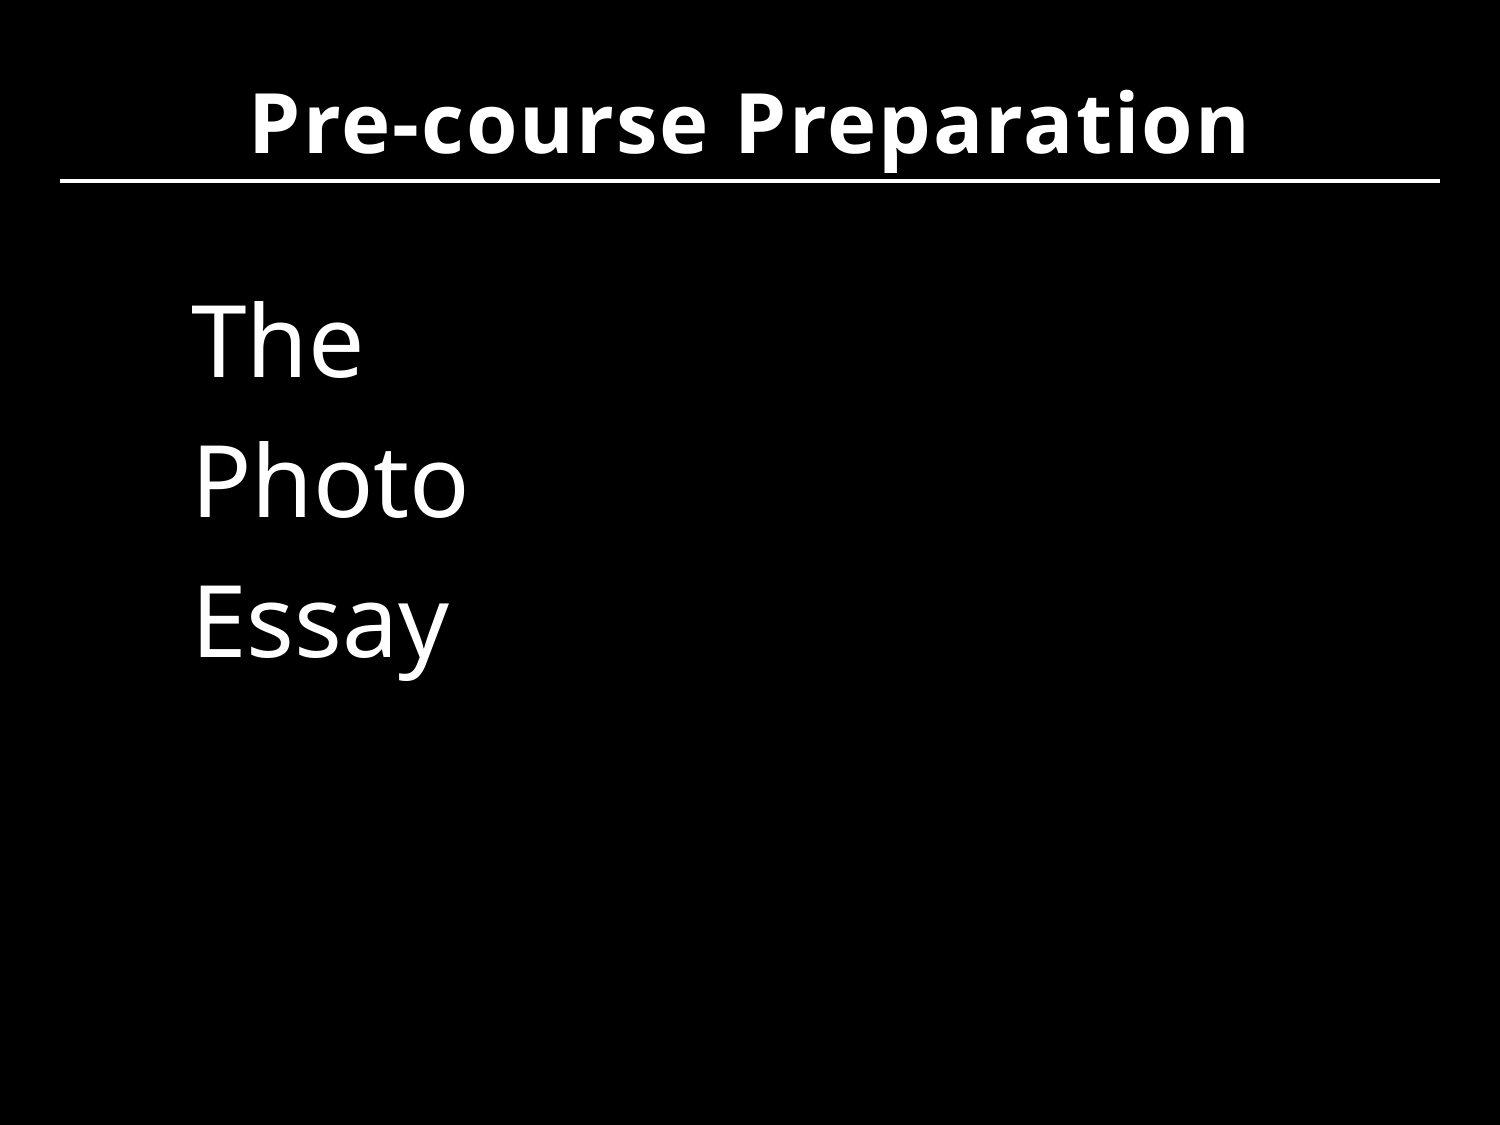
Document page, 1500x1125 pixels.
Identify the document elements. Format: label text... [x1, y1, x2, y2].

list The Photo Essay [176, 262, 1500, 931]
text_box Pre-course Preparation [85, 54, 1415, 180]
